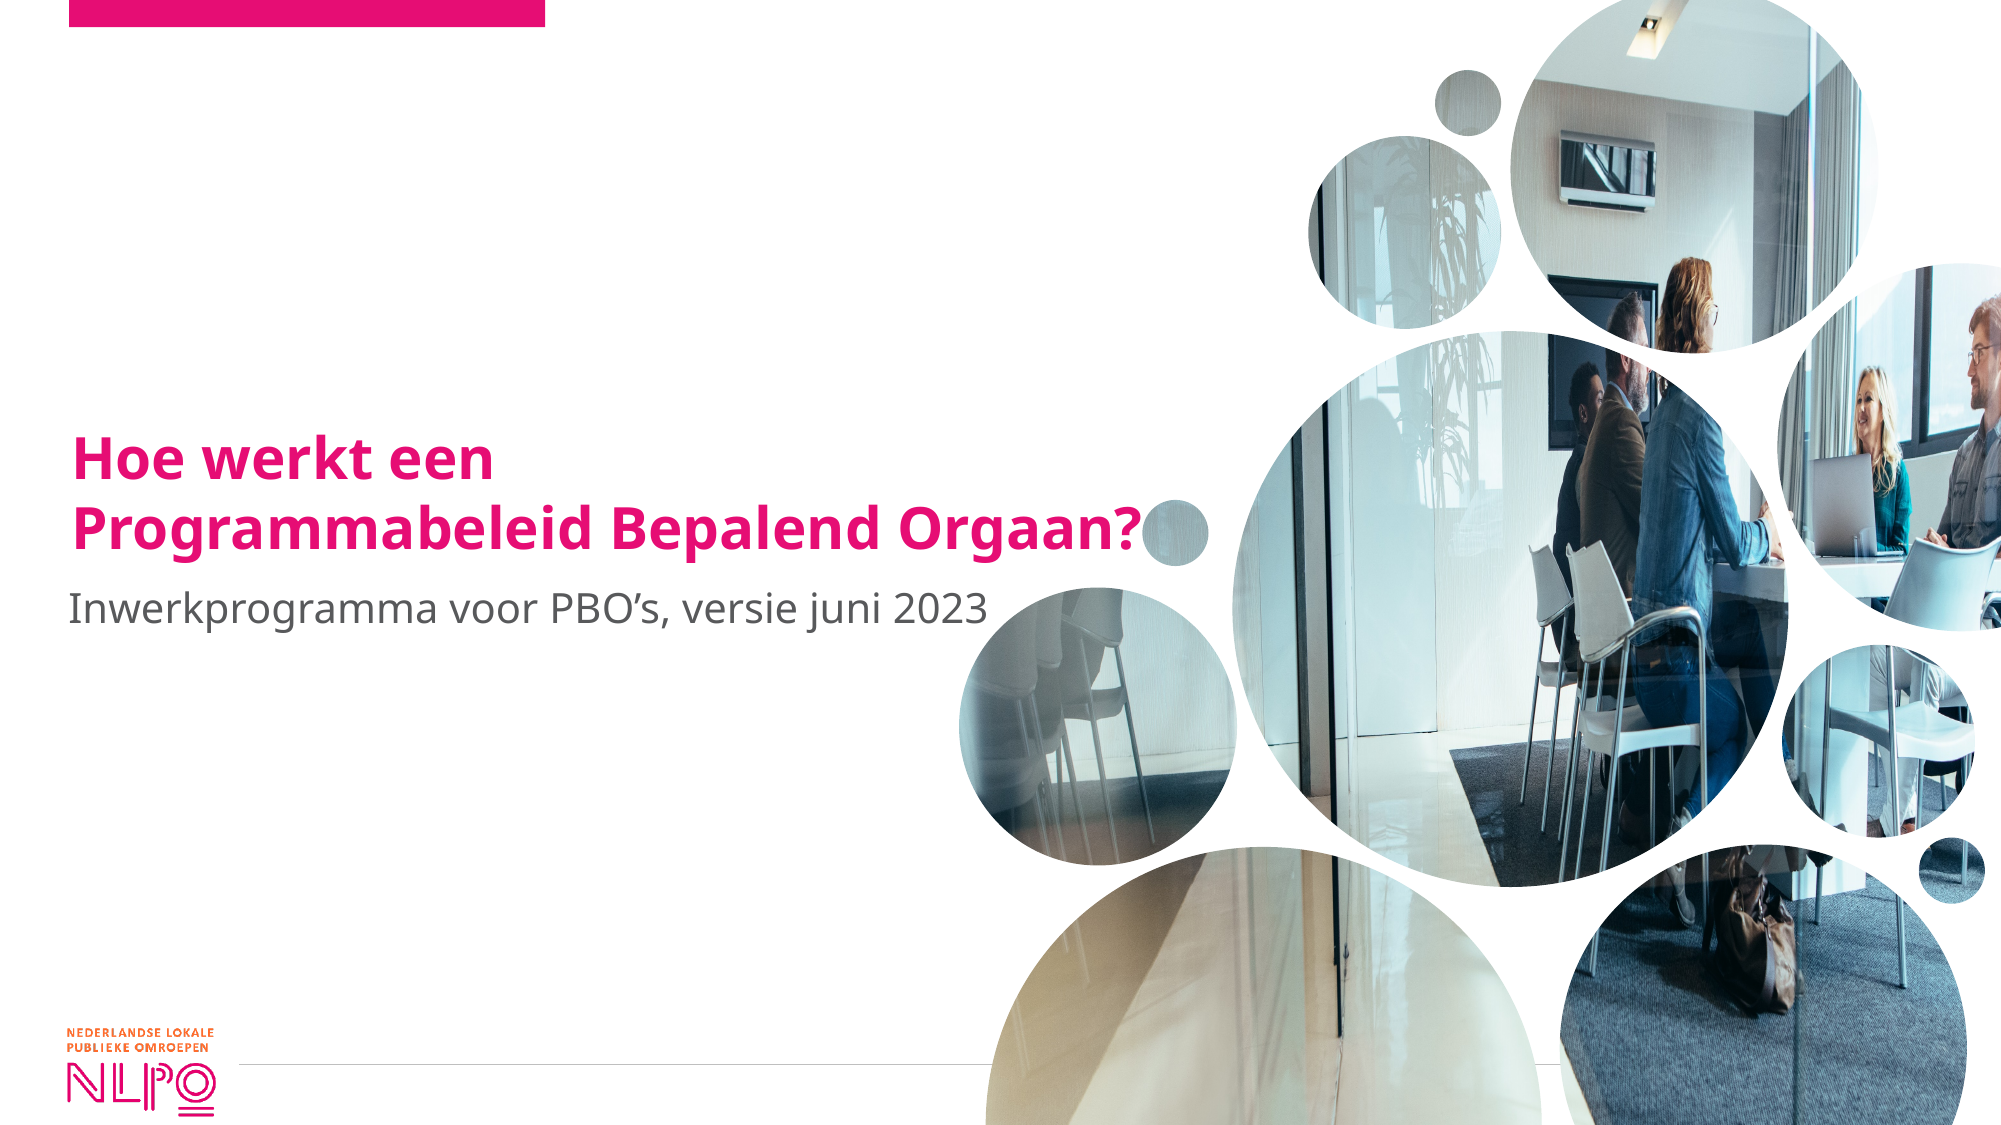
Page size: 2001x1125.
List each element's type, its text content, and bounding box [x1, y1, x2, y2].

picture [958, 0, 2001, 1125]
picture [67, 1028, 216, 1118]
text_box Inwerkprogramma voor PBO’s, versie juni 2023 [68, 581, 958, 632]
text_box Hoe werkt een Programmabeleid Bepalend Orgaan? [71, 421, 958, 562]
